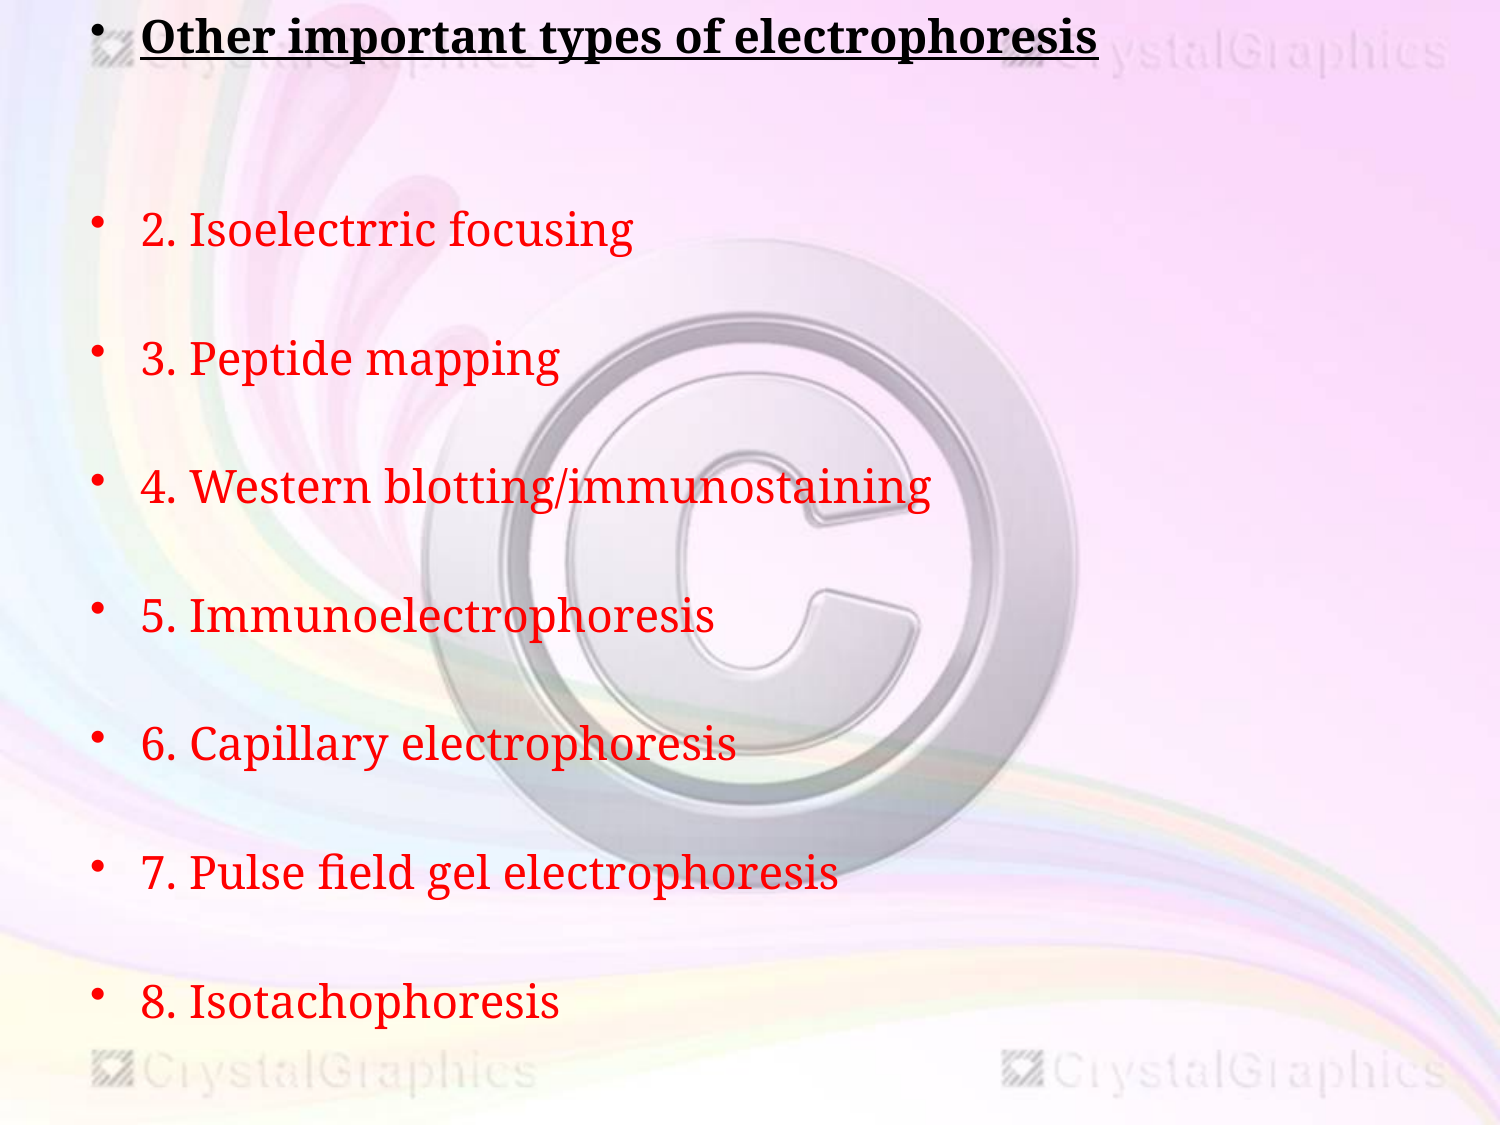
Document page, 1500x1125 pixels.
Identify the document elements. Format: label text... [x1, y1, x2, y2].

picture [0, 0, 1500, 1125]
list Other important types of electrophoresis 2. Isoelectrric focusing 3. Peptide mapping 4. Western blotting/immunostaining 5. Immunoelectrophoresis 6. Capillary electrophoresis 7. Pulse field gel electrophoresis 8. Isotachophoresis [74, 0, 1426, 1038]
